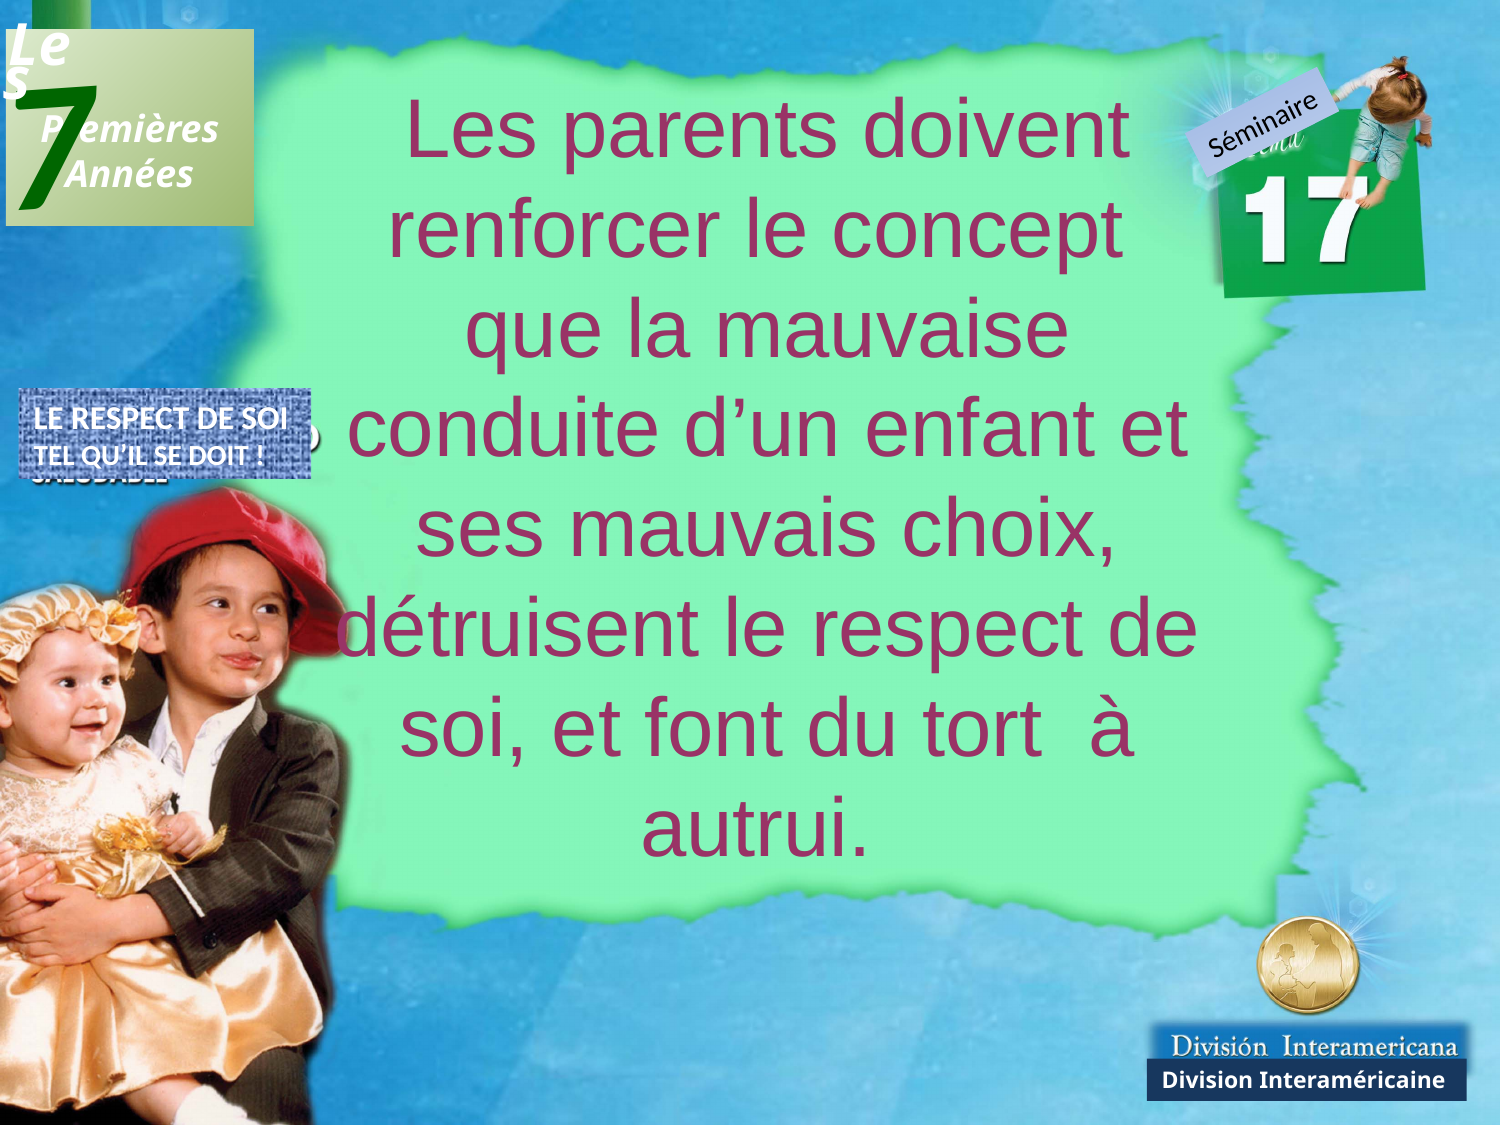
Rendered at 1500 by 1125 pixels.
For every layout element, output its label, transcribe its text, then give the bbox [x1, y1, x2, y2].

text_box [0, 17, 255, 256]
text_box Séminaire [1184, 66, 1340, 178]
picture [0, 0, 1500, 1125]
text_box Les parents doivent renforcer le concept que la mauvaise conduite d’un enfant et ses mauvais choix, détruisent le respect de soi, et font du tort à autrui. [301, 66, 1235, 881]
text_box Division Interaméricaine [1146, 1058, 1467, 1101]
text_box LE RESPECT DE SOI TEL QU’IL SE DOIT ! [18, 388, 312, 479]
